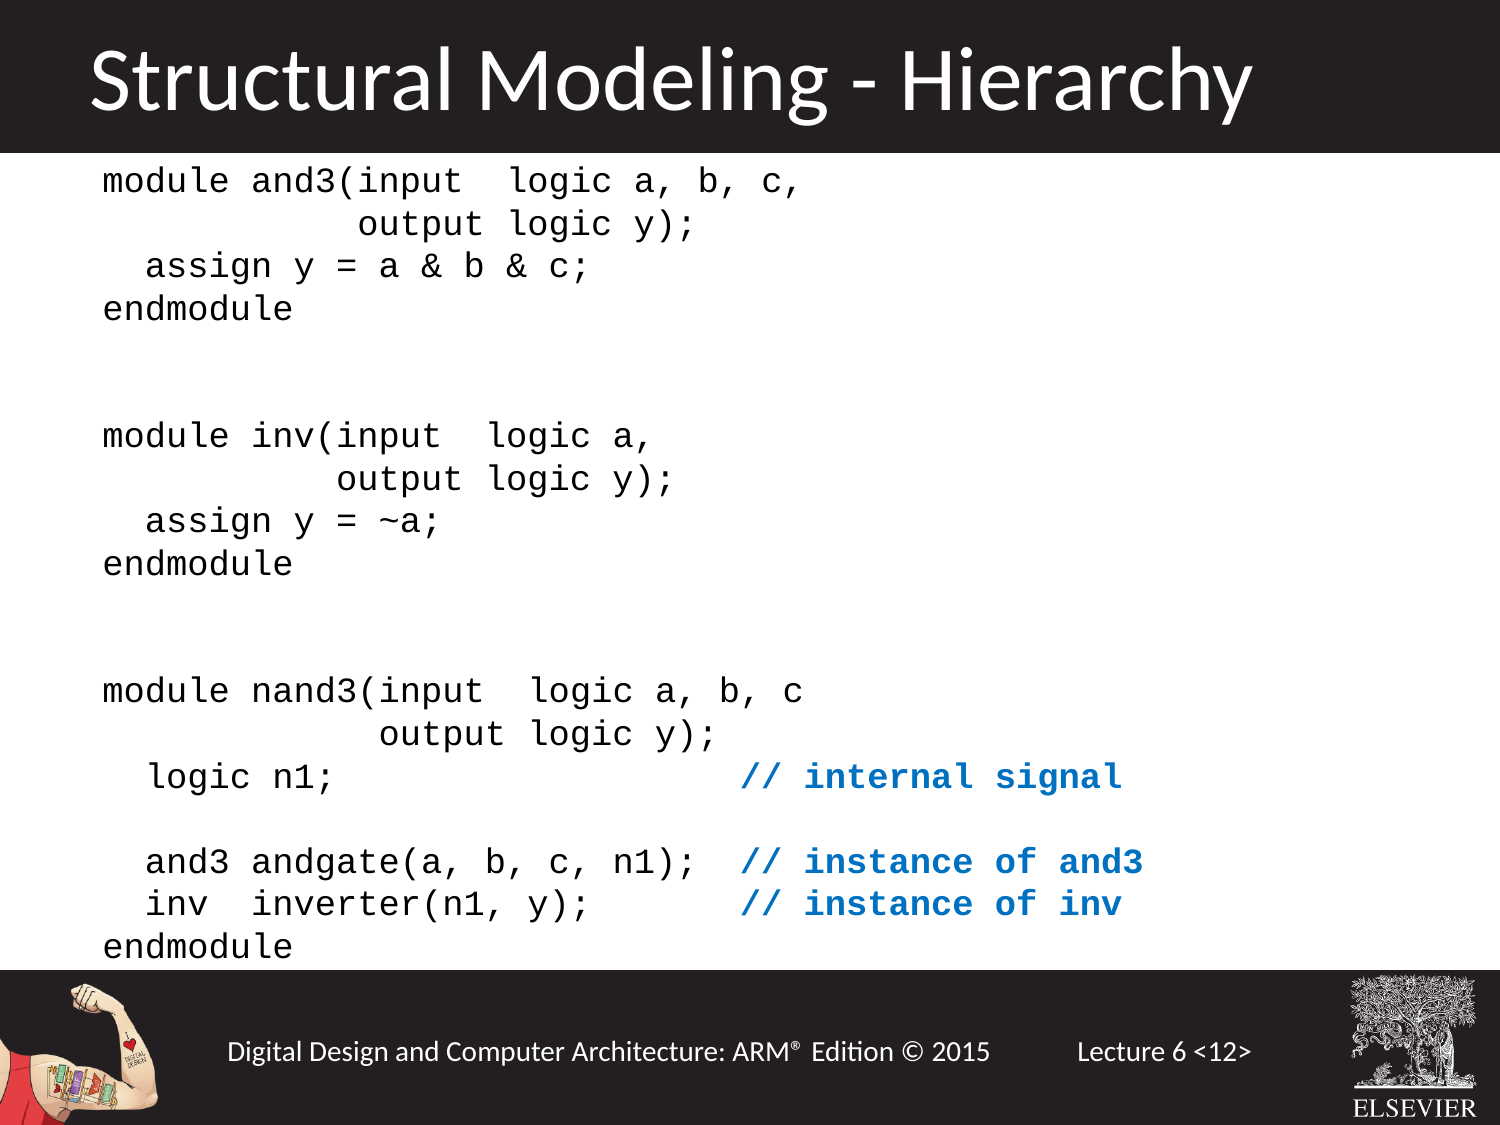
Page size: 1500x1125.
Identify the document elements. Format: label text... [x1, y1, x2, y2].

text_box [112, 973, 1438, 1050]
text_box module and3(input logic a, b, c, output logic y); assign y = a & b & c; endmodule module inv(input logic a, output logic y); assign y = ~a; endmodule module nand3(input logic a, b, c output logic y); logic n1; // internal signal and3 andgate(a, b, c, n1); // instance of and3 inv inverter(n1, y); // instance of inv endmodule [87, 149, 1475, 973]
picture [1350, 974, 1477, 1117]
picture [0, 979, 163, 1125]
text_box Structural Modeling - Hierarchy [75, 11, 1375, 136]
